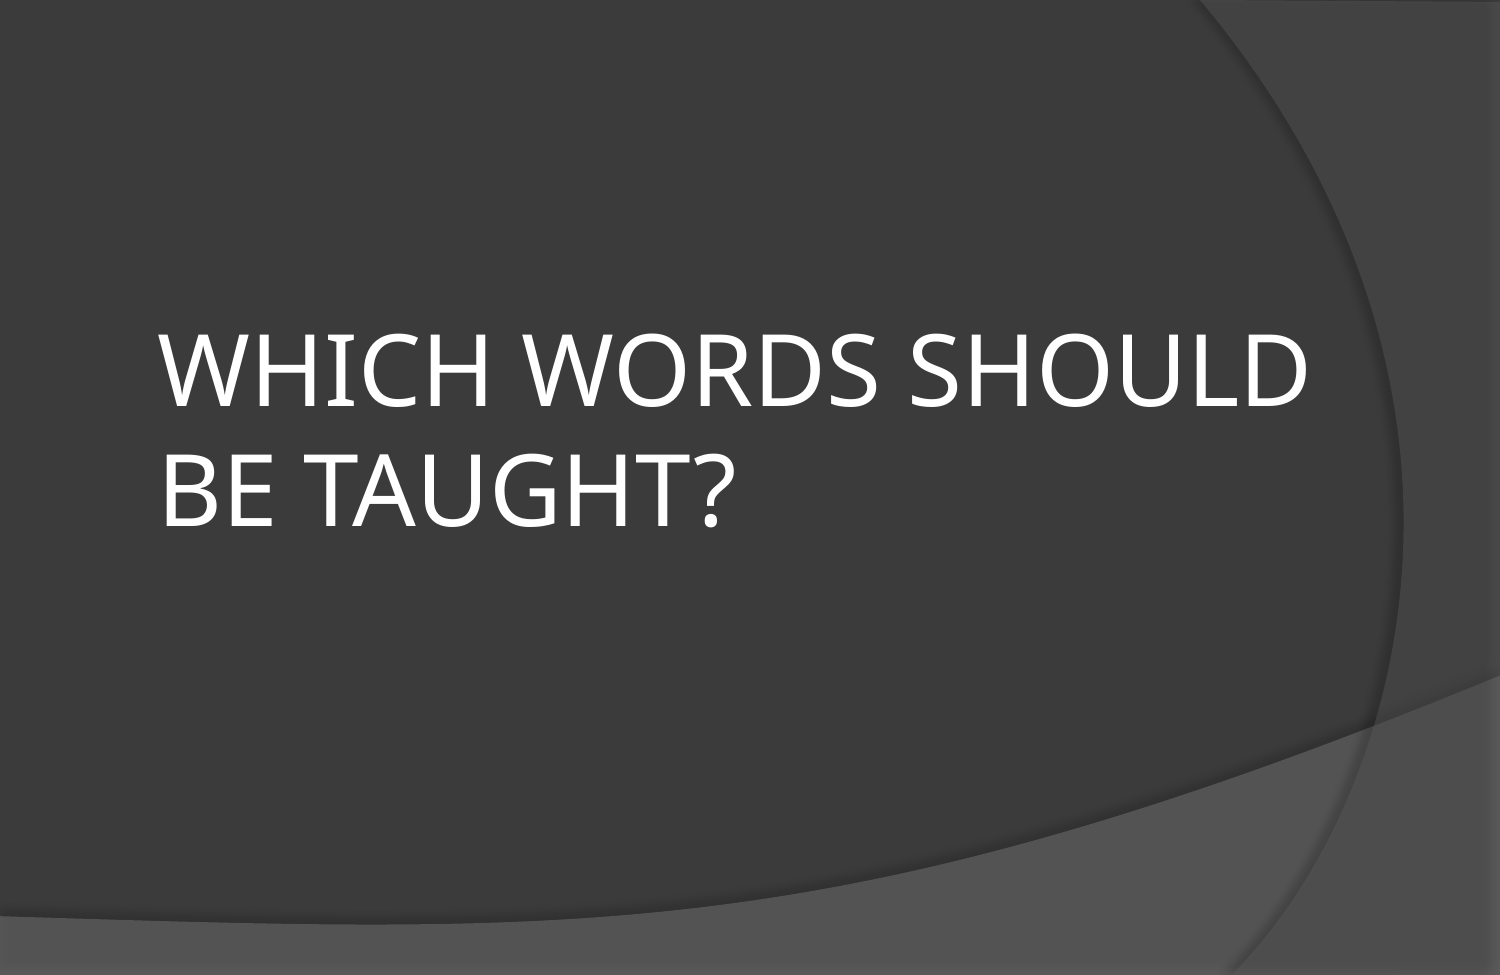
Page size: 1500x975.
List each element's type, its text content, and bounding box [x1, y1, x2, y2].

title WHICH WORDS SHOULD BE TAUGHT? [149, 41, 1426, 813]
